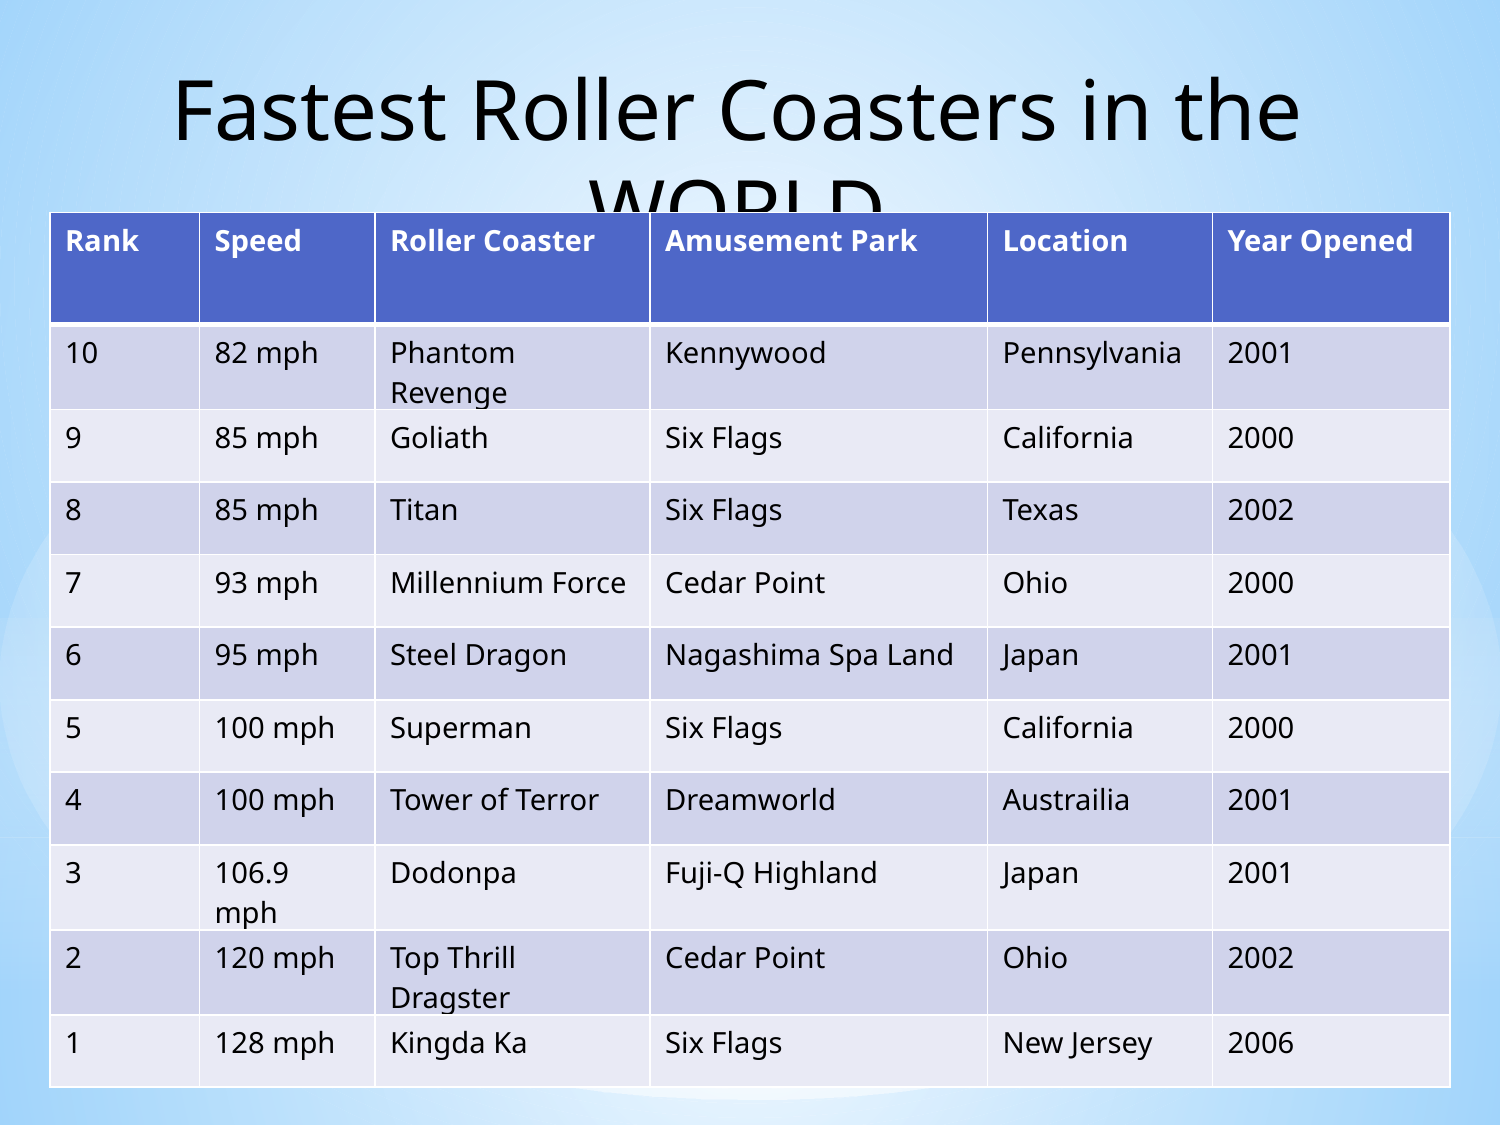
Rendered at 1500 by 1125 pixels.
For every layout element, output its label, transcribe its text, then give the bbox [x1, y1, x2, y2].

table_cell California [988, 410, 1212, 481]
table_cell 1 [51, 1016, 199, 1086]
table_cell 128 mph [200, 1016, 374, 1086]
table_cell 2 [51, 931, 199, 1014]
table_cell 120 mph [200, 931, 374, 1014]
table_cell 2002 [1213, 931, 1449, 1014]
table_cell 10 [51, 327, 199, 409]
table_cell Six Flags [651, 701, 987, 771]
table_header Location [988, 213, 1212, 322]
table_cell Ohio [988, 931, 1212, 1014]
table_cell 2001 [1213, 628, 1449, 699]
table_cell 106.9 mph [200, 846, 374, 929]
table_cell 2006 [1213, 1016, 1449, 1086]
table_cell Kingda Ka [376, 1016, 649, 1086]
table_cell Superman [376, 701, 649, 771]
table_cell 4 [51, 773, 199, 844]
table_cell 93 mph [200, 555, 374, 626]
table_cell 9 [51, 410, 199, 481]
table_cell Tower of Terror [376, 773, 649, 844]
table_cell 2000 [1213, 555, 1449, 626]
table_cell 2001 [1213, 773, 1449, 844]
table_cell 85 mph [200, 483, 374, 554]
table_cell Steel Dragon [376, 628, 649, 699]
table_cell Goliath [376, 410, 649, 481]
table_header Speed [200, 213, 374, 322]
table_cell 100 mph [200, 773, 374, 844]
table_cell 2001 [1213, 327, 1449, 409]
table_cell Cedar Point [651, 555, 987, 626]
table_cell Fuji-Q Highland [651, 846, 987, 929]
table_cell 2001 [1213, 846, 1449, 929]
table_cell 85 mph [200, 410, 374, 481]
table_cell Six Flags [651, 483, 987, 554]
table_cell 5 [51, 701, 199, 771]
table_cell 6 [51, 628, 199, 699]
text_box Fastest Roller Coasters in the WORLD [24, 49, 1450, 265]
table_header Year Opened [1213, 213, 1449, 322]
table_cell Titan [376, 483, 649, 554]
table_cell 7 [51, 555, 199, 626]
table_cell Kennywood [651, 327, 987, 409]
table_cell Six Flags [651, 410, 987, 481]
table_cell Japan [988, 628, 1212, 699]
table_cell Ohio [988, 555, 1212, 626]
table_cell Dodonpa [376, 846, 649, 929]
table_cell Phantom Revenge [376, 327, 649, 409]
table_cell Nagashima Spa Land [651, 628, 987, 699]
table_header Roller Coaster [376, 213, 649, 322]
table_cell Top Thrill Dragster [376, 931, 649, 1014]
table_cell 95 mph [200, 628, 374, 699]
table_cell Six Flags [651, 1016, 987, 1086]
table_header Rank [51, 213, 199, 322]
table_cell 3 [51, 846, 199, 929]
table_cell 2000 [1213, 410, 1449, 481]
table_cell Austrailia [988, 773, 1212, 844]
table_cell Texas [988, 483, 1212, 554]
table_header Amusement Park [651, 213, 987, 322]
table_cell California [988, 701, 1212, 771]
table_cell Dreamworld [651, 773, 987, 844]
table_cell Cedar Point [651, 931, 987, 1014]
table_cell 2002 [1213, 483, 1449, 554]
table_cell Millennium Force [376, 555, 649, 626]
table_cell Japan [988, 846, 1212, 929]
table_cell 8 [51, 483, 199, 554]
table_cell Pennsylvania [988, 327, 1212, 409]
table_cell 2000 [1213, 701, 1449, 771]
table_cell 82 mph [200, 327, 374, 409]
table_cell New Jersey [988, 1016, 1212, 1086]
table_cell 100 mph [200, 701, 374, 771]
